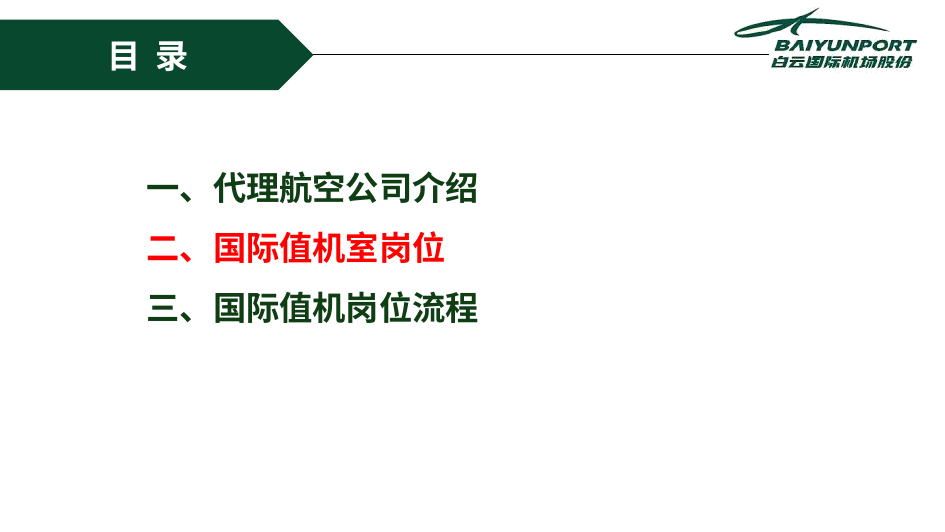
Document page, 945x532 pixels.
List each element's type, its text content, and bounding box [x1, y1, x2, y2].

text_box 一、代理航空公司介绍 二、国际值机室岗位 三、国际值机岗位流程 [131, 140, 770, 335]
text_box 目 录 [0, 18, 315, 92]
picture [712, 0, 945, 78]
